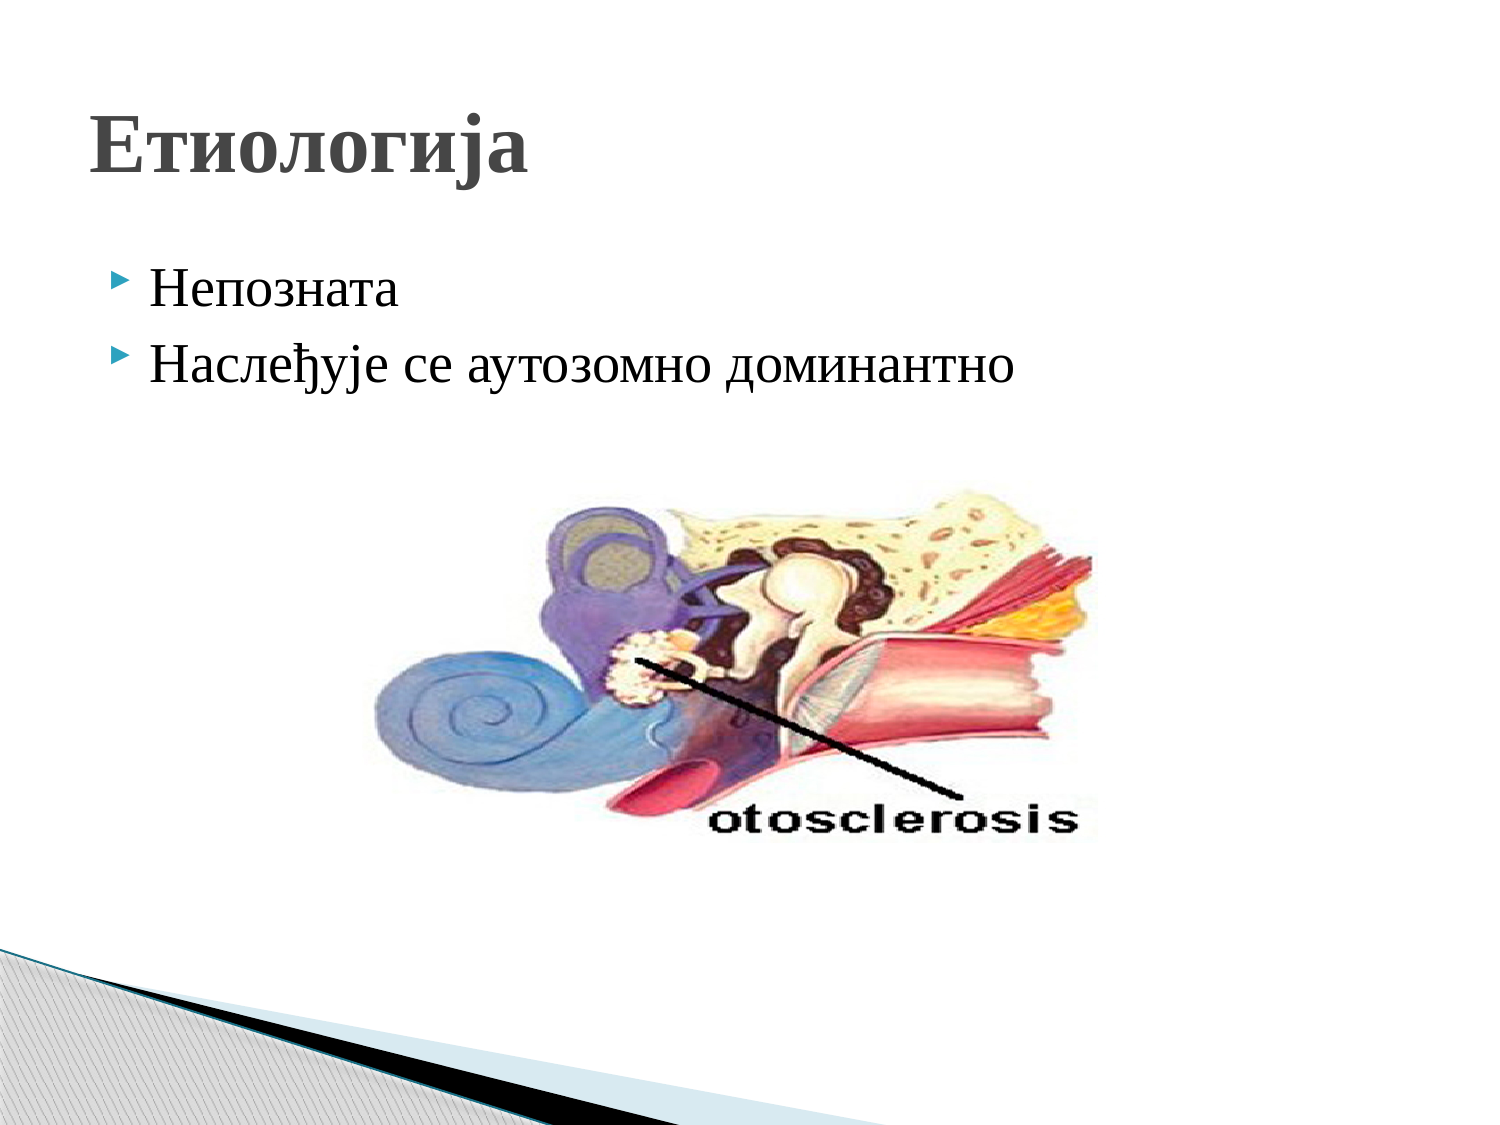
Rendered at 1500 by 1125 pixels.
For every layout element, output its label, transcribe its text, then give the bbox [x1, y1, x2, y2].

list Непозната Наслеђује се аутозомно доминантно [74, 242, 1426, 986]
picture [362, 462, 1162, 1023]
title Етиологија [75, 45, 1425, 233]
